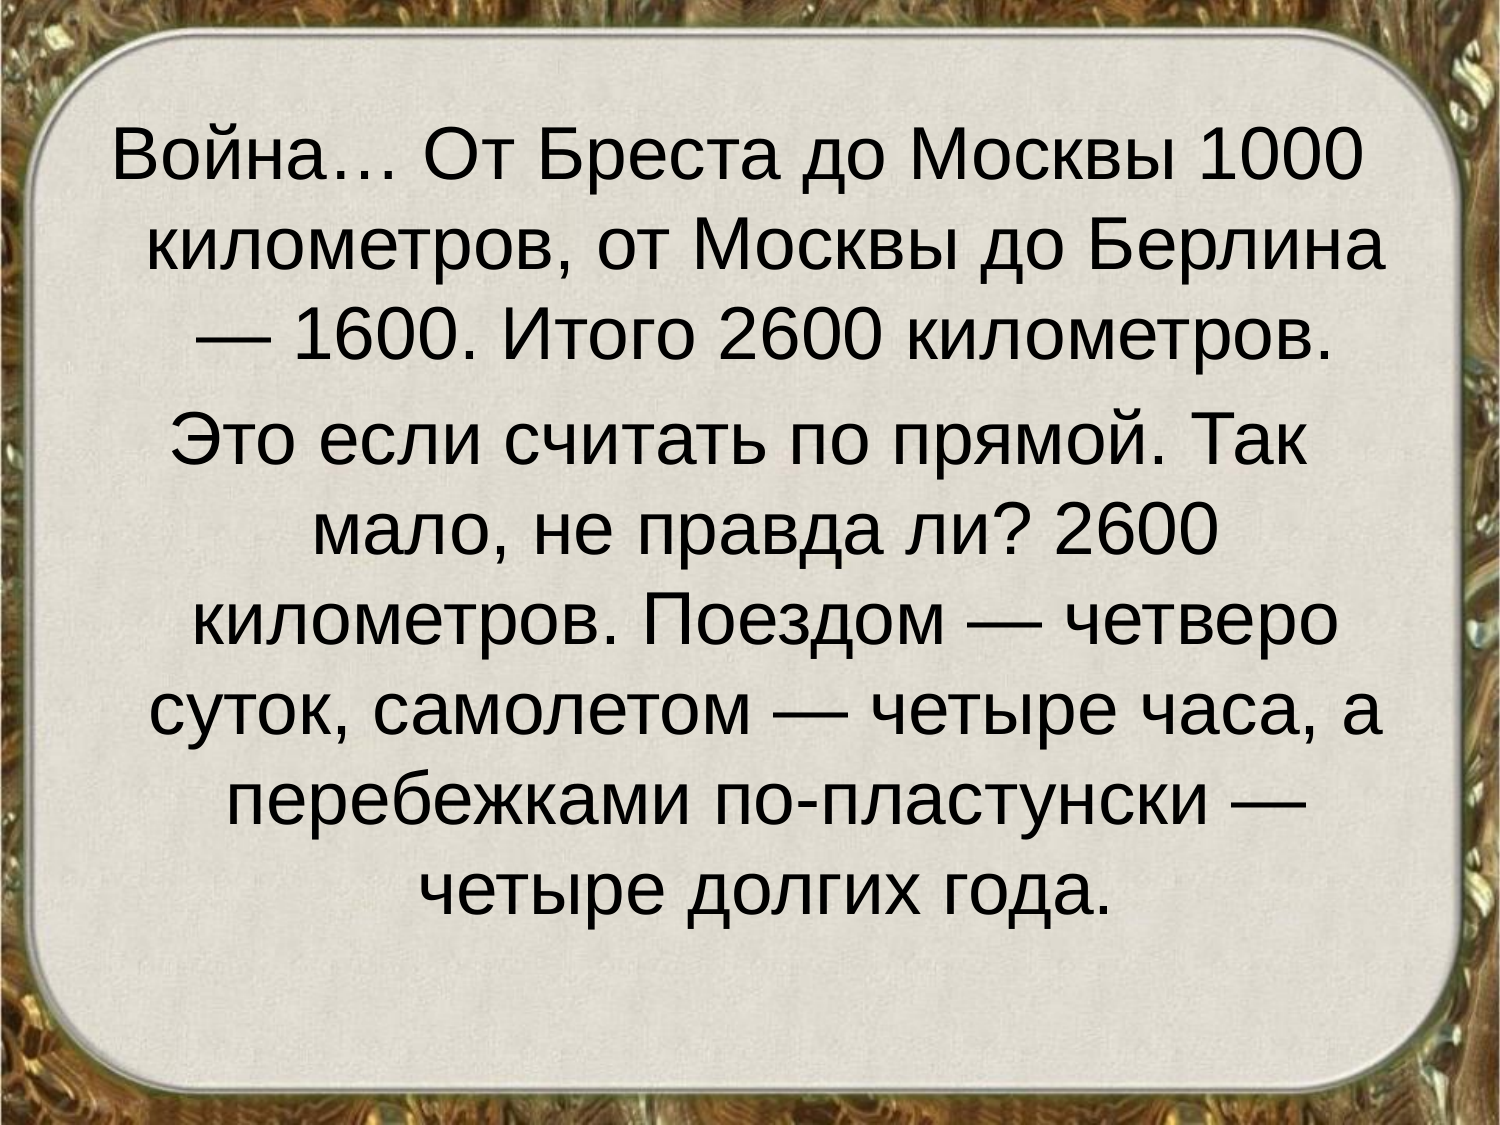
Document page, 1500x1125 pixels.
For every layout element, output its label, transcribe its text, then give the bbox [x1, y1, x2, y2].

picture [0, 0, 1500, 1125]
list Война… От Бреста до Москвы 1000 километров, от Москвы до Берлина — 1600. Итого 2600 километров. Это если считать по прямой. Так мало, не правда ли? 2600 километров. Поездом — четверо суток, самолетом — четыре часа, а перебежками по-пластунски — четыре долгих года. [64, 97, 1412, 1125]
